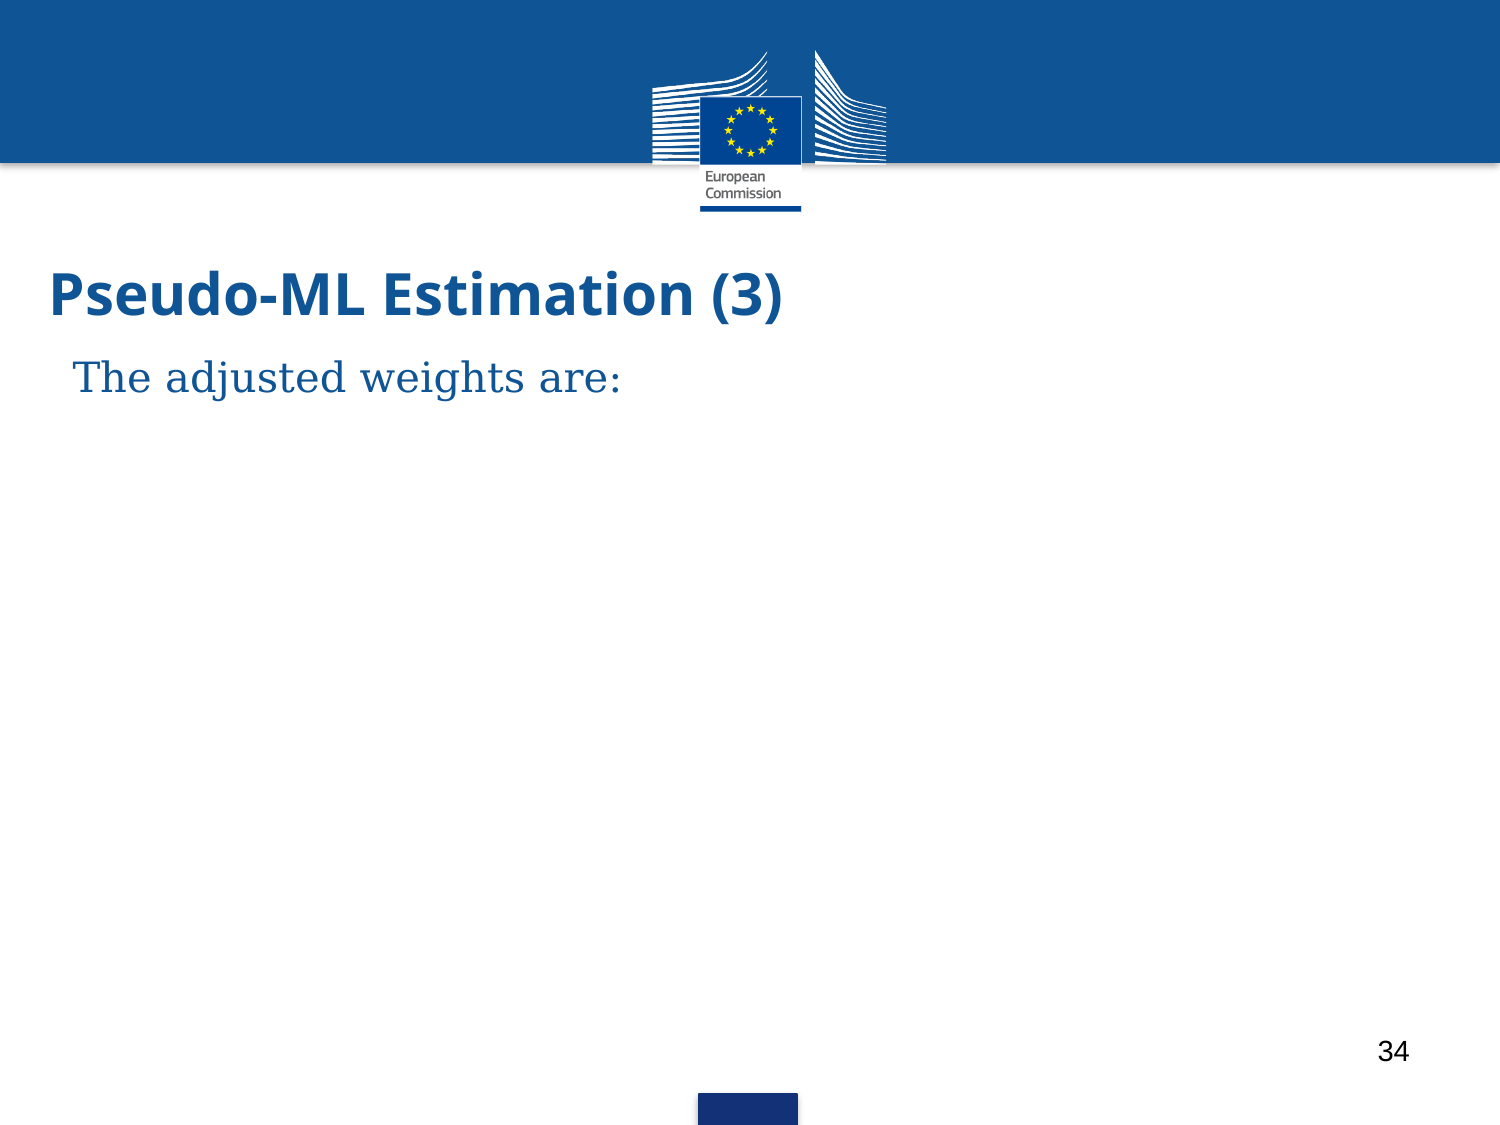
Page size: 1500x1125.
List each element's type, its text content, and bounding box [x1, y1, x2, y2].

text_box [54, 369, 1405, 512]
title Pseudo-ML Estimation (3) [33, 215, 1425, 370]
slide_number 34 [1074, 1024, 1426, 1103]
